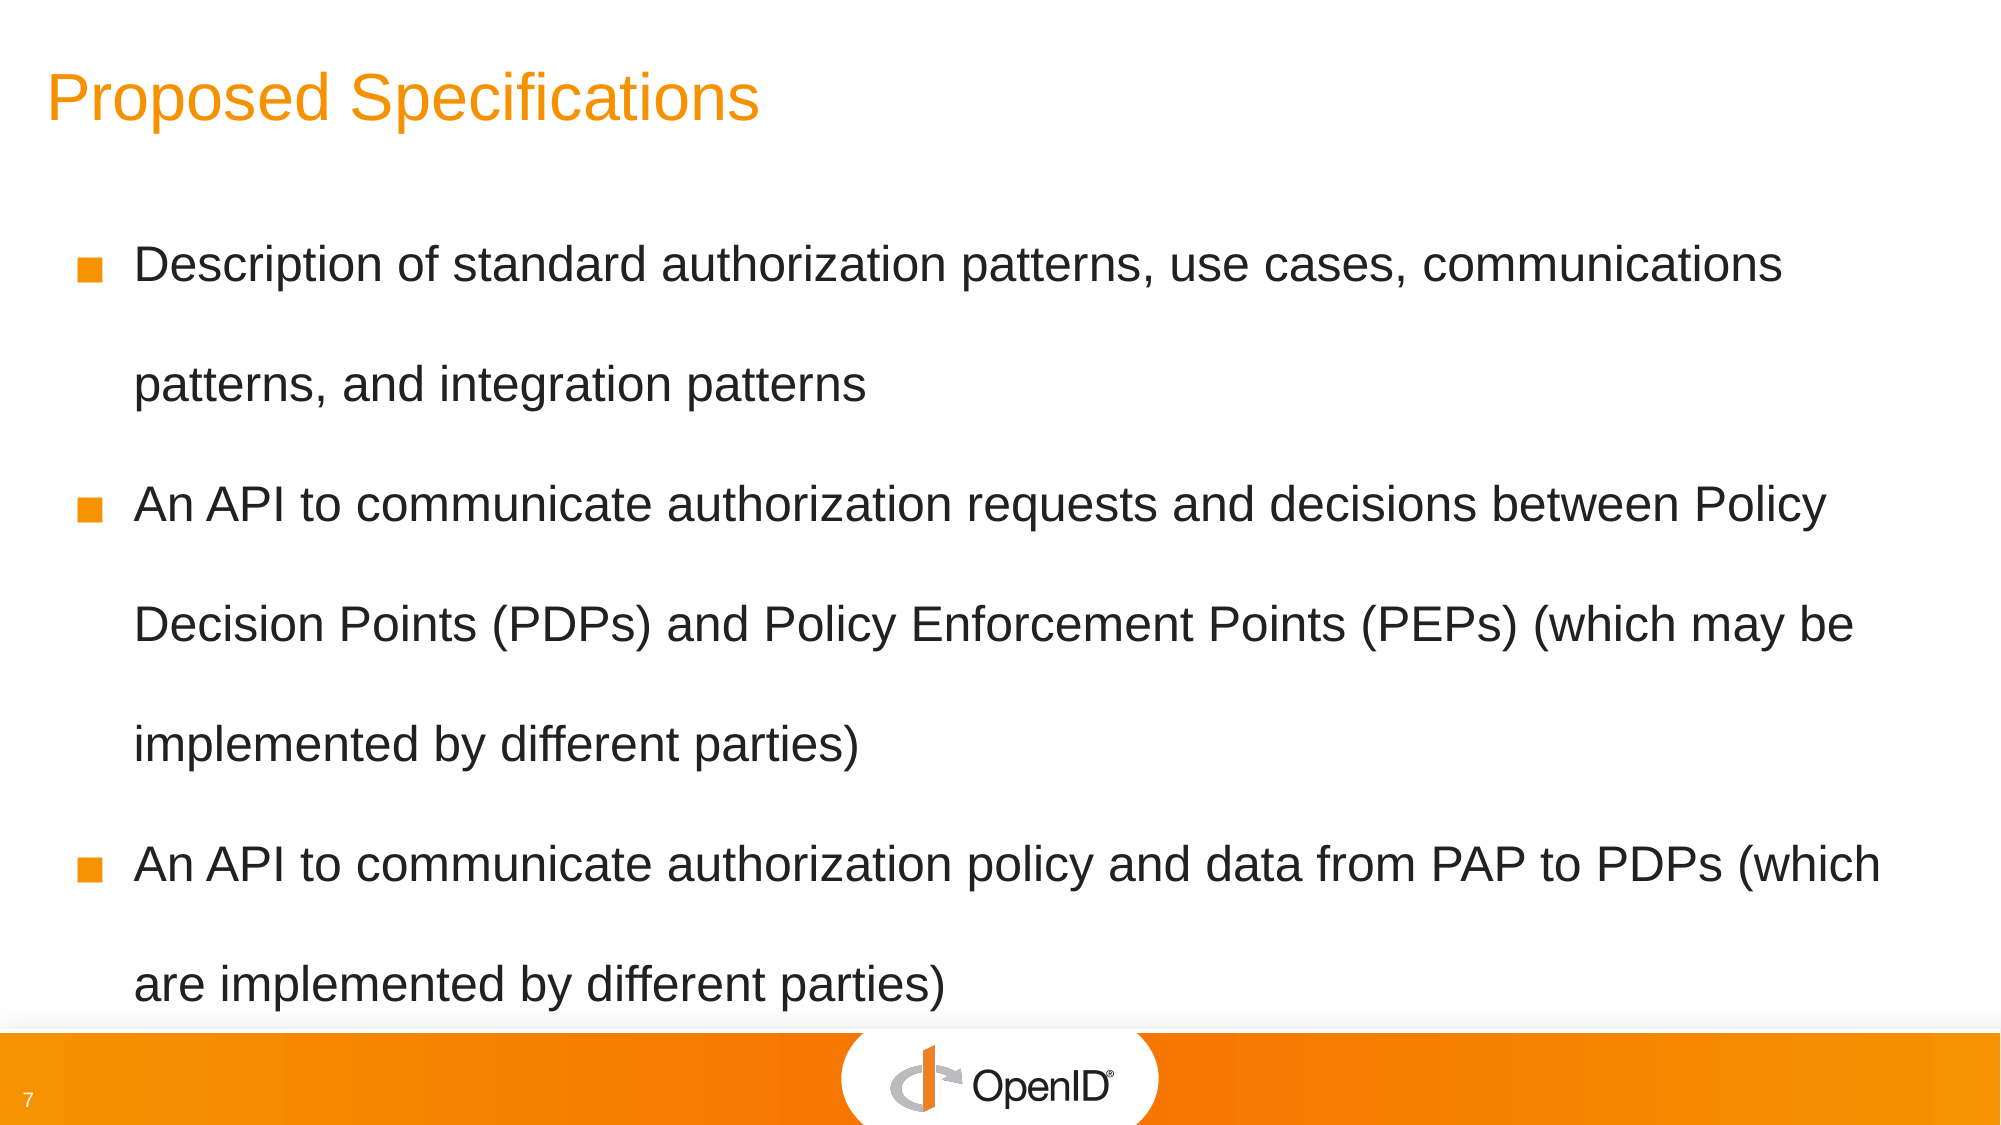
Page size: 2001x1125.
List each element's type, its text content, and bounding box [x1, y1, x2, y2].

list Description of standard authorization patterns, use cases, communications patterns, and integration patterns An API to communicate authorization requests and decisions between Policy Decision Points (PDPs) and Policy Enforcement Points (PEPs) (which may be implemented by different parties) An API to communicate authorization policy and data from PAP to PDPs (which are implemented by different parties) [46, 164, 1954, 1060]
picture [873, 1060, 1127, 1125]
title Proposed Specifications [46, 49, 1954, 142]
